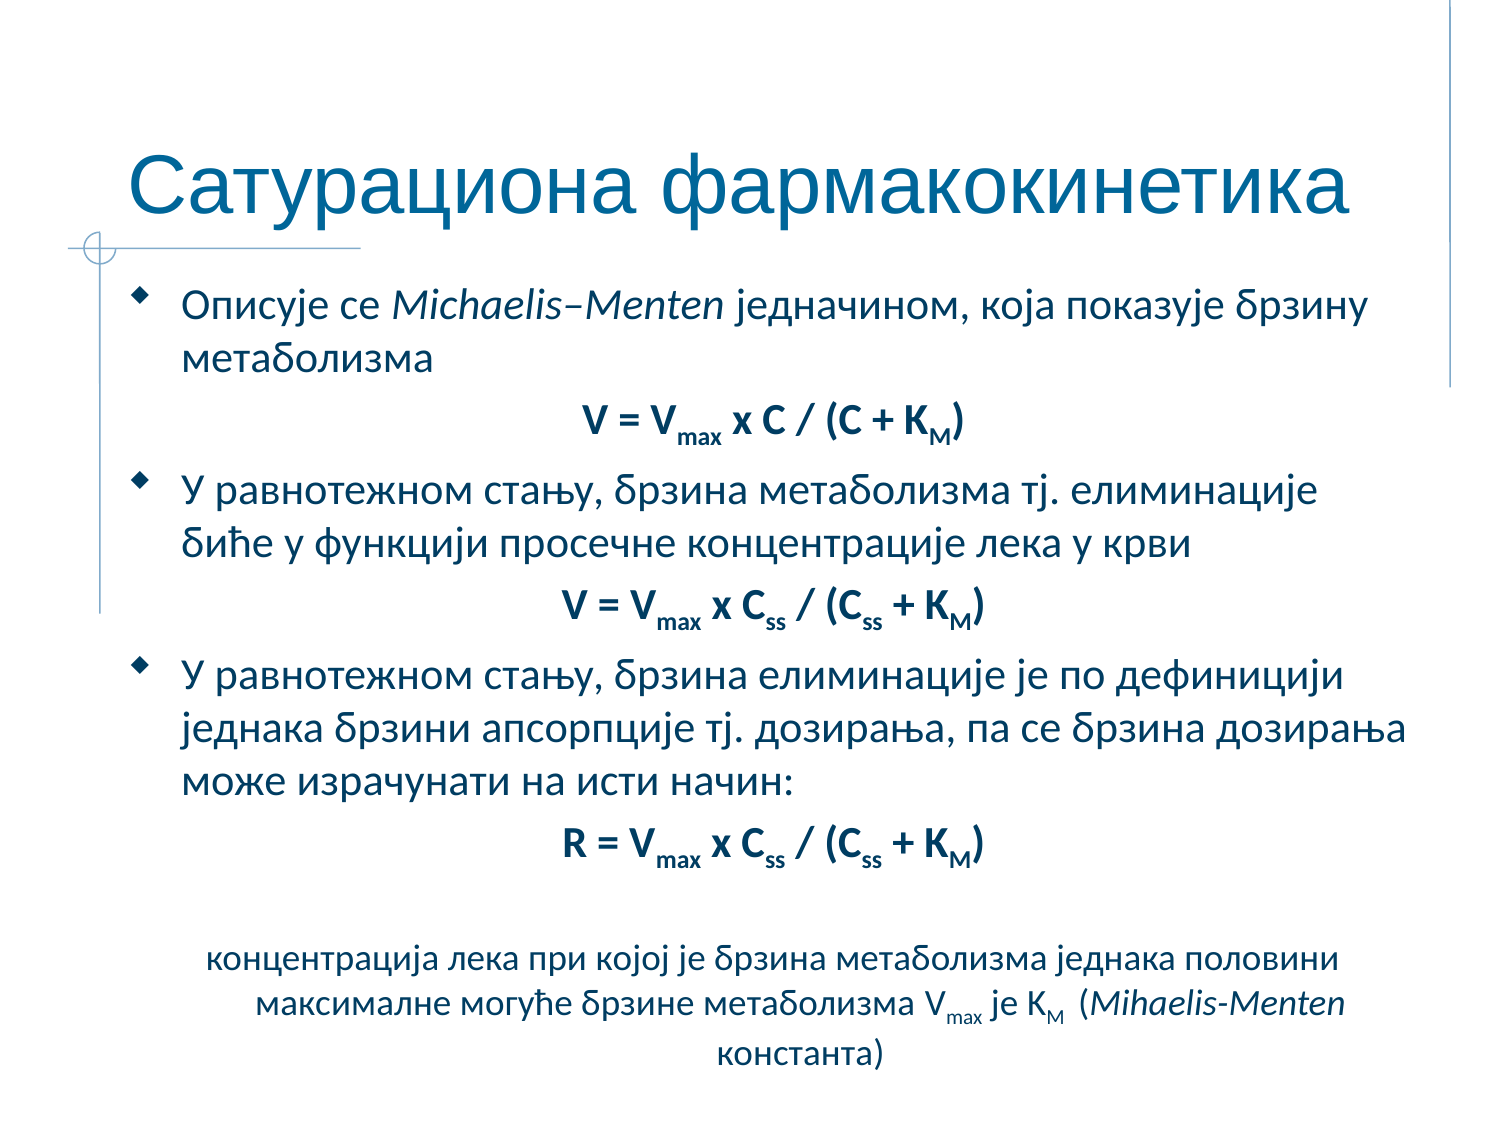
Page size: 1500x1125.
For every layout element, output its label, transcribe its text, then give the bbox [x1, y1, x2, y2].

list Описује се Michaelis–Menten једначином, која показује брзину метаболизма V = Vmax x C / (C + KM) У равнотежном стању, брзина метаболизма тј. елиминације биће у функцији просечне концентрације лека у крви V = Vmax x Css / (Css + KM) У равнотежном стању, брзина елиминације је по дефиницији једнака брзини апсорпције тј. дозирања, па се брзина дозирања може израчунати на исти начин: R = Vmax x Css / (Css + KM) концентрација лека при којој је брзина метаболизма једнака половини максималне могуће брзине метаболизма Vmax је KM (Mihaelis-Menten константа) [111, 266, 1436, 1083]
title Сатурациона фармакокинетика [111, 49, 1471, 238]
